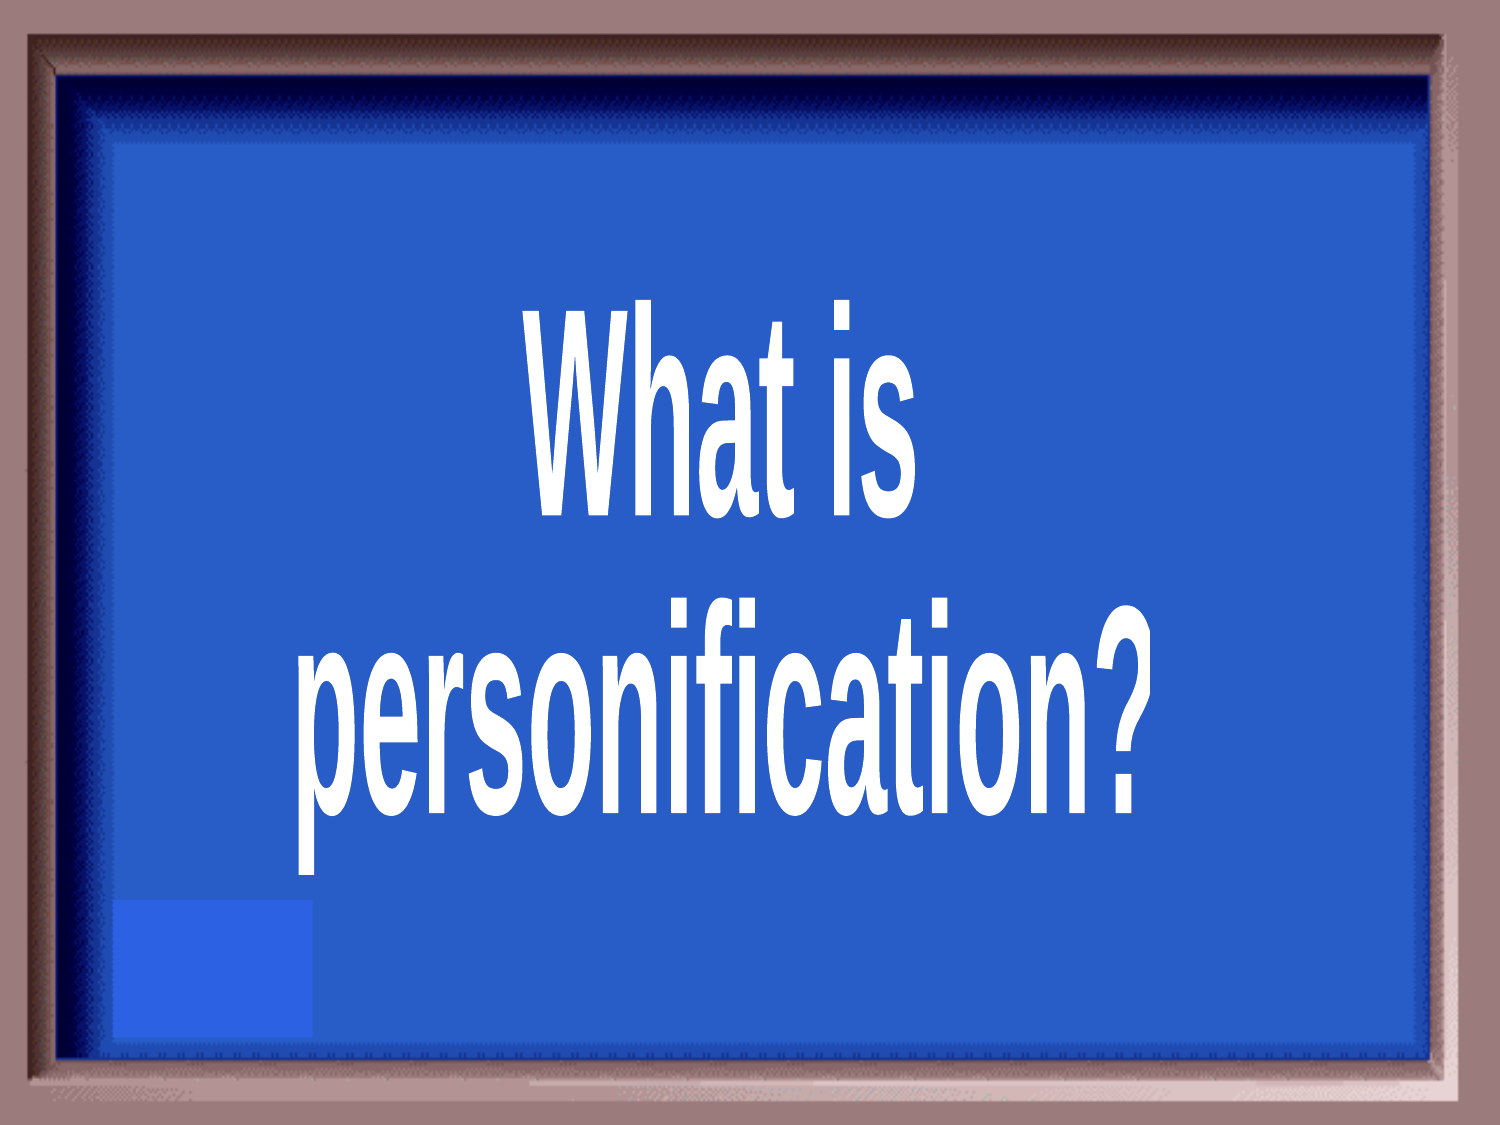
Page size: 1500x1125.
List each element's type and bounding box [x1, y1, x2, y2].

picture [0, 0, 1500, 1125]
text_box [112, 899, 313, 1038]
